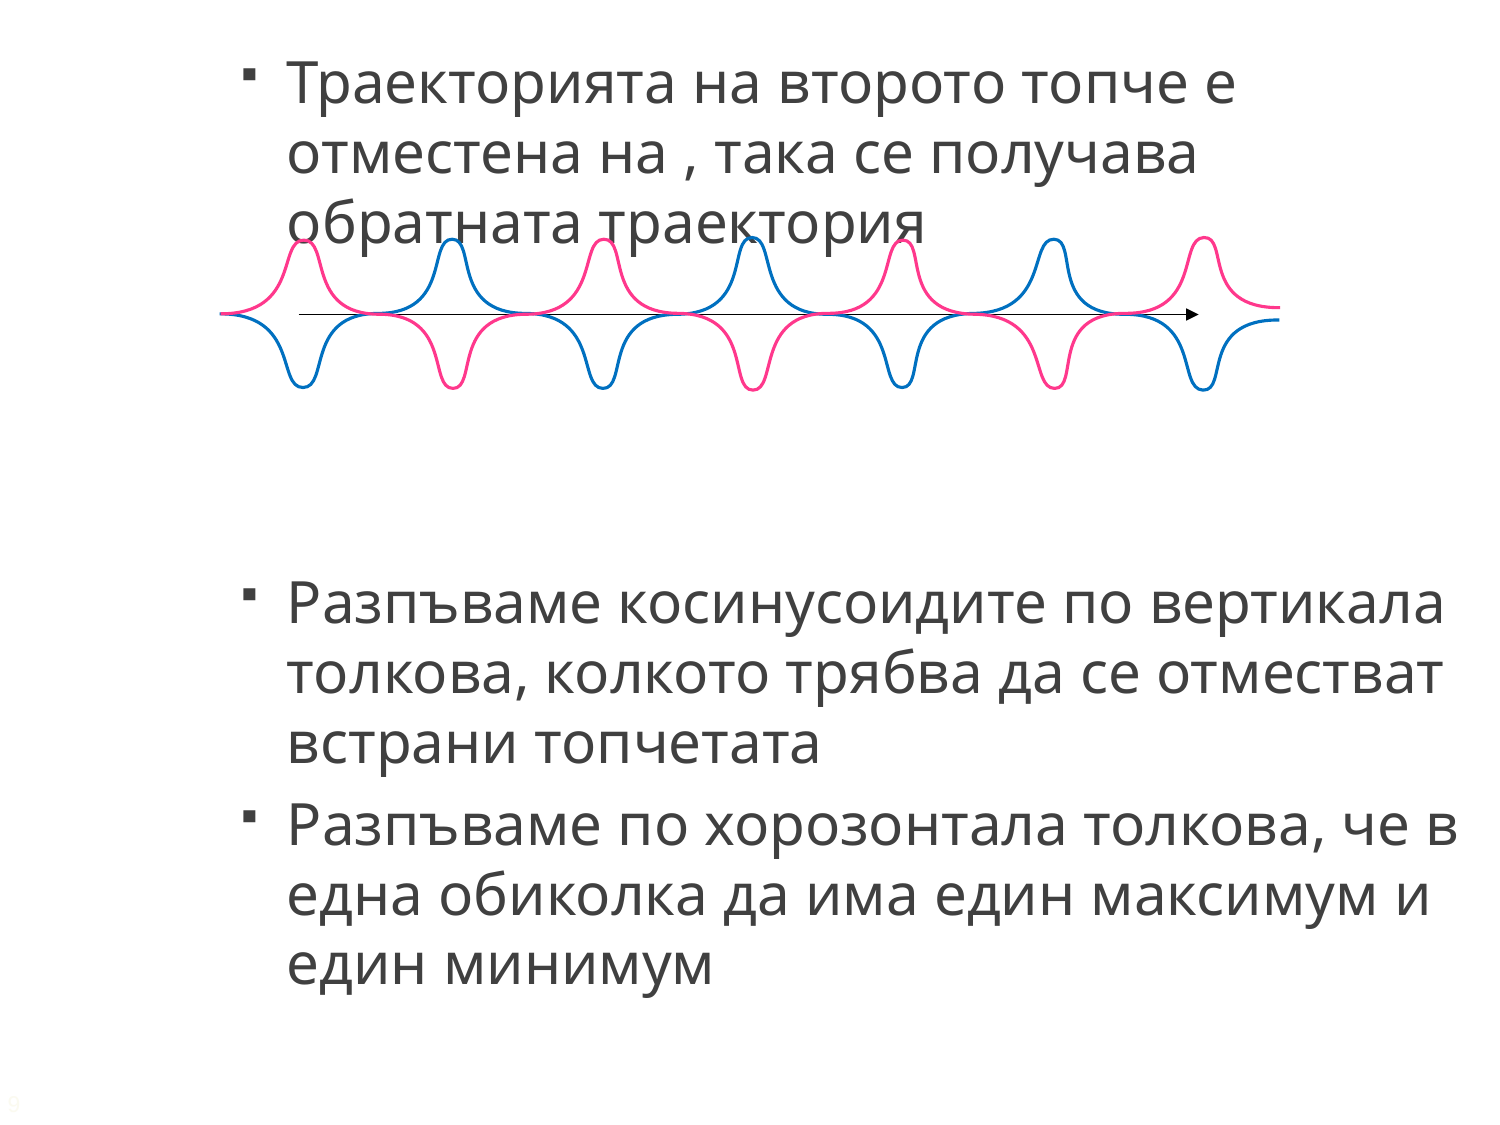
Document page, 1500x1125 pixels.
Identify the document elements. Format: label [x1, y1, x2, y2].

text_box [1159, 319, 1280, 391]
text_box [229, 314, 344, 389]
text_box [998, 238, 1095, 309]
text_box [861, 323, 939, 389]
text_box [561, 323, 644, 390]
text_box [697, 236, 804, 311]
text_box [412, 323, 493, 390]
text_box [220, 236, 1281, 315]
text_box [1009, 323, 1090, 390]
text_box [388, 238, 515, 312]
text_box [713, 323, 794, 391]
